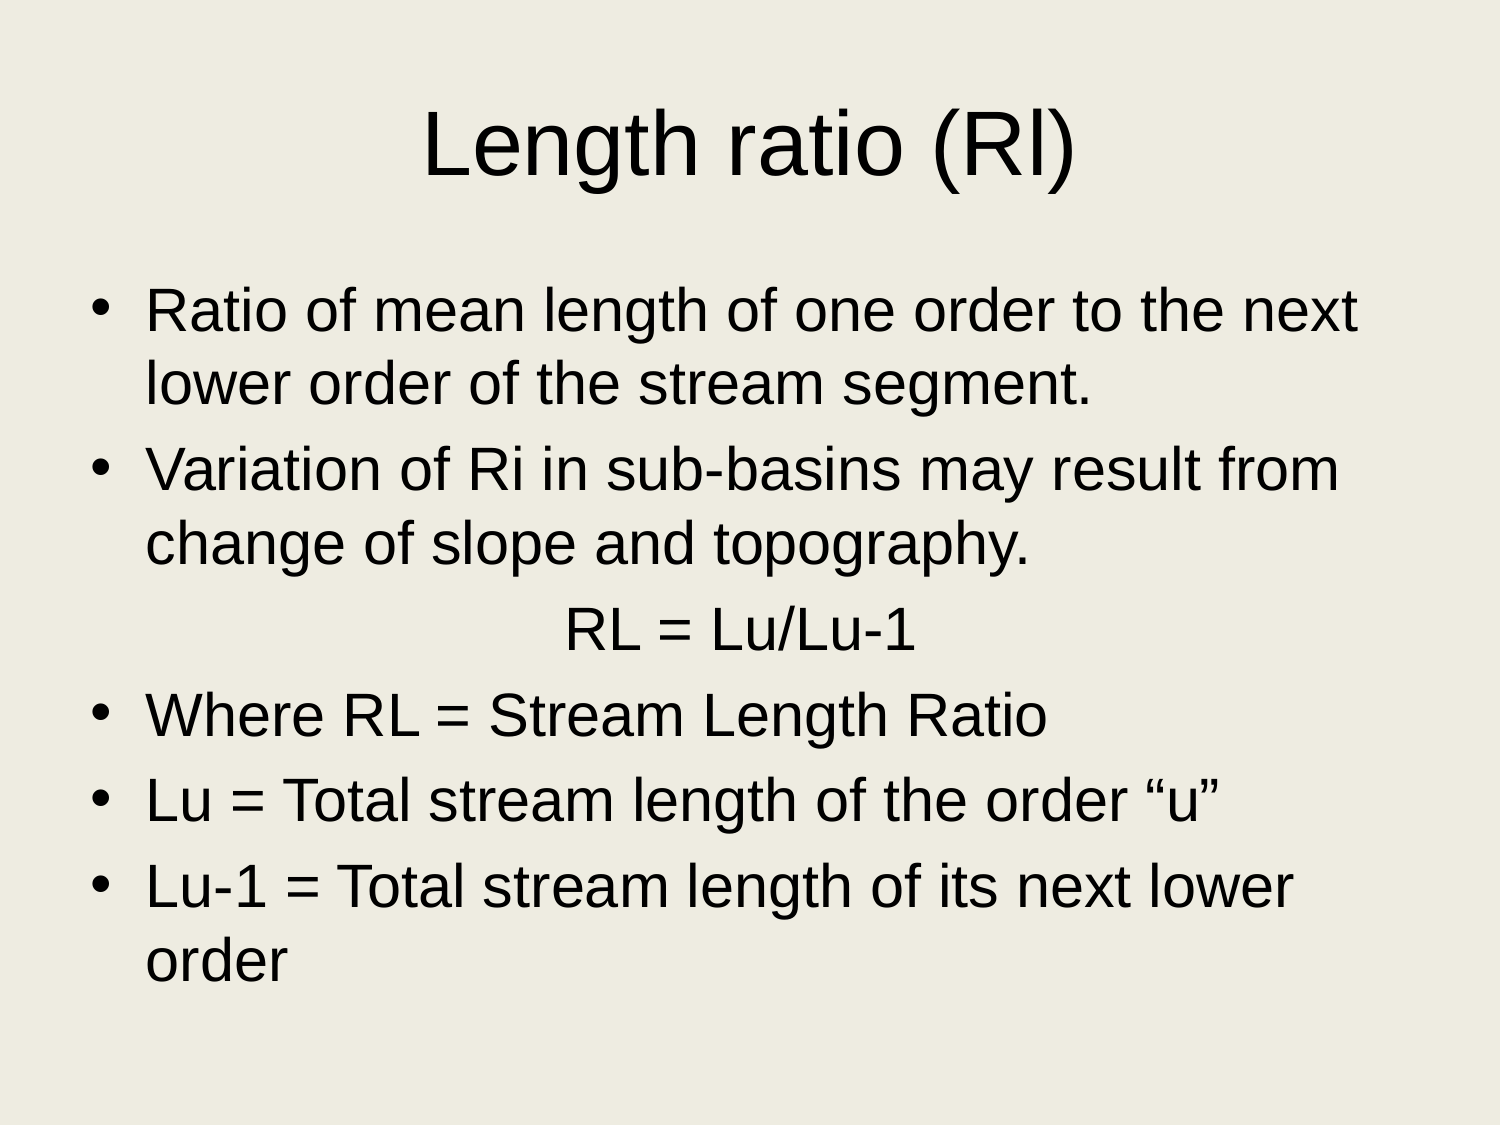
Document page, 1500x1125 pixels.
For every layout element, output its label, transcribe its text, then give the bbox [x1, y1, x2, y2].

title Length ratio (Rl) [75, 45, 1425, 233]
list Ratio of mean length of one order to the next lower order of the stream segment. Variation of Ri in sub-basins may result from change of slope and topography. RL = Lu/Lu-1 Where RL = Stream Length Ratio Lu = Total stream length of the order “u” Lu-1 = Total stream length of its next lower order [75, 262, 1425, 1005]
